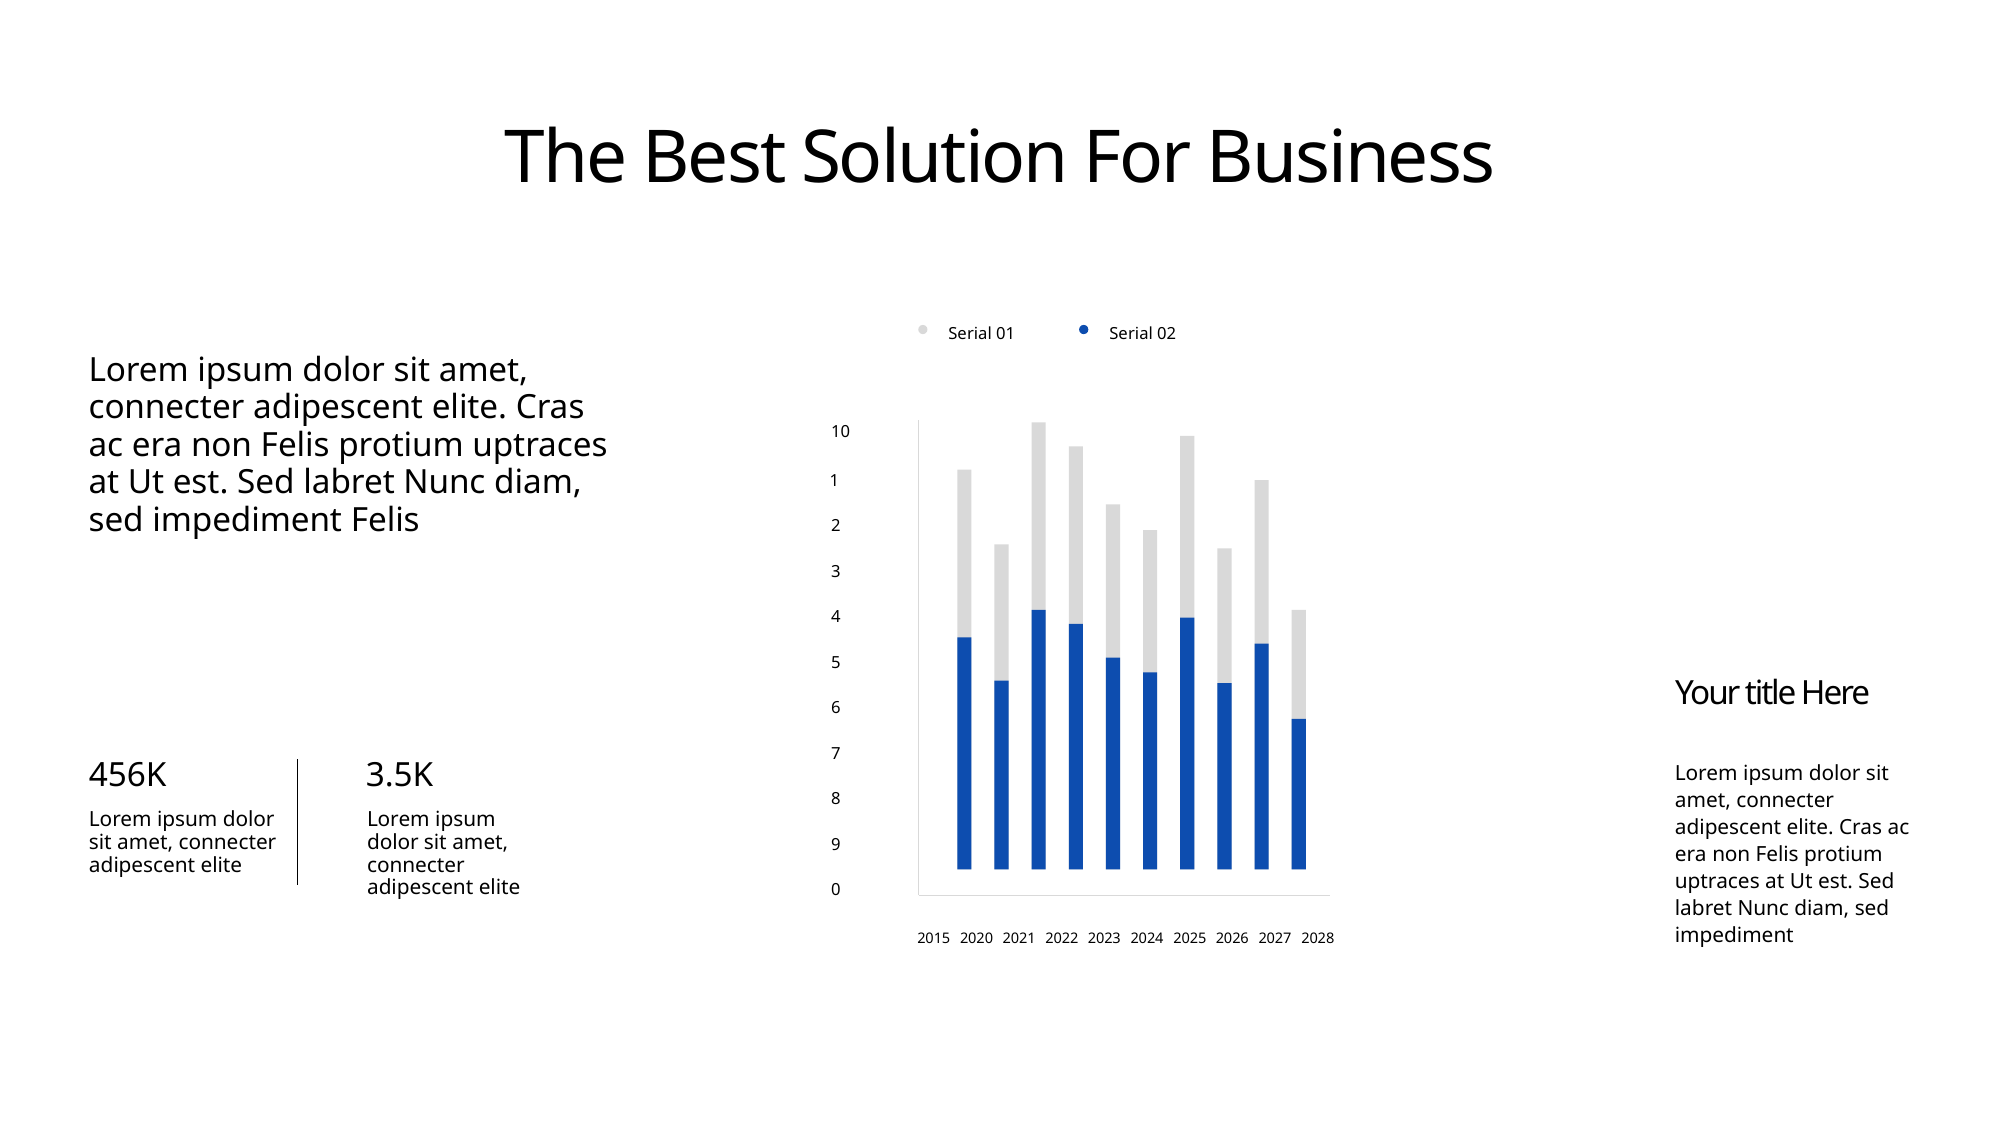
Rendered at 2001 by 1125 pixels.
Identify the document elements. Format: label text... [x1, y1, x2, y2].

text_box [1291, 718, 1307, 870]
text_box Lorem ipsum dolor sit amet, connecter adipescent elite [74, 800, 297, 884]
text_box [902, 924, 1355, 955]
text_box 7 [816, 738, 847, 770]
text_box 5 [816, 647, 847, 679]
text_box 6 [816, 692, 847, 725]
text_box 1 [816, 465, 845, 497]
text_box [1031, 609, 1047, 870]
text_box [1254, 479, 1270, 642]
text_box Serial 02 [1094, 318, 1201, 350]
text_box 4 [816, 602, 847, 634]
text_box [956, 469, 972, 636]
text_box [1216, 547, 1233, 682]
text_box Lorem ipsum dolor sit amet, connecter adipescent elite. Cras ac era non Felis protium uptraces at Ut est. Sed labret Nunc diam, sed impediment Felis [73, 343, 640, 546]
text_box [956, 636, 972, 870]
text_box [917, 323, 929, 336]
text_box The Best Solution For Business [264, 116, 1735, 205]
text_box Serial 01 [933, 318, 1046, 350]
text_box [1216, 682, 1233, 870]
text_box 10 [816, 416, 867, 448]
text_box 456K [74, 752, 272, 800]
text_box [1078, 323, 1090, 336]
text_box 2 [816, 511, 847, 543]
text_box [1291, 609, 1307, 718]
text_box 3 [816, 556, 847, 588]
text_box [1179, 435, 1195, 617]
text_box [1179, 617, 1195, 870]
text_box [1068, 623, 1084, 870]
text_box [1031, 421, 1047, 609]
text_box [1068, 445, 1084, 623]
text_box 8 [816, 783, 847, 816]
text_box [993, 680, 1010, 870]
text_box [993, 543, 1010, 680]
text_box [1105, 657, 1121, 870]
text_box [1660, 665, 1953, 955]
text_box 3.5K [351, 752, 549, 801]
text_box 9 [816, 829, 847, 861]
text_box [1142, 671, 1158, 870]
text_box [1105, 503, 1121, 657]
text_box [1142, 529, 1158, 671]
text_box [1254, 642, 1270, 870]
text_box 0 [816, 874, 847, 907]
text_box Lorem ipsum dolor sit amet, connecter adipescent elite [352, 800, 565, 907]
